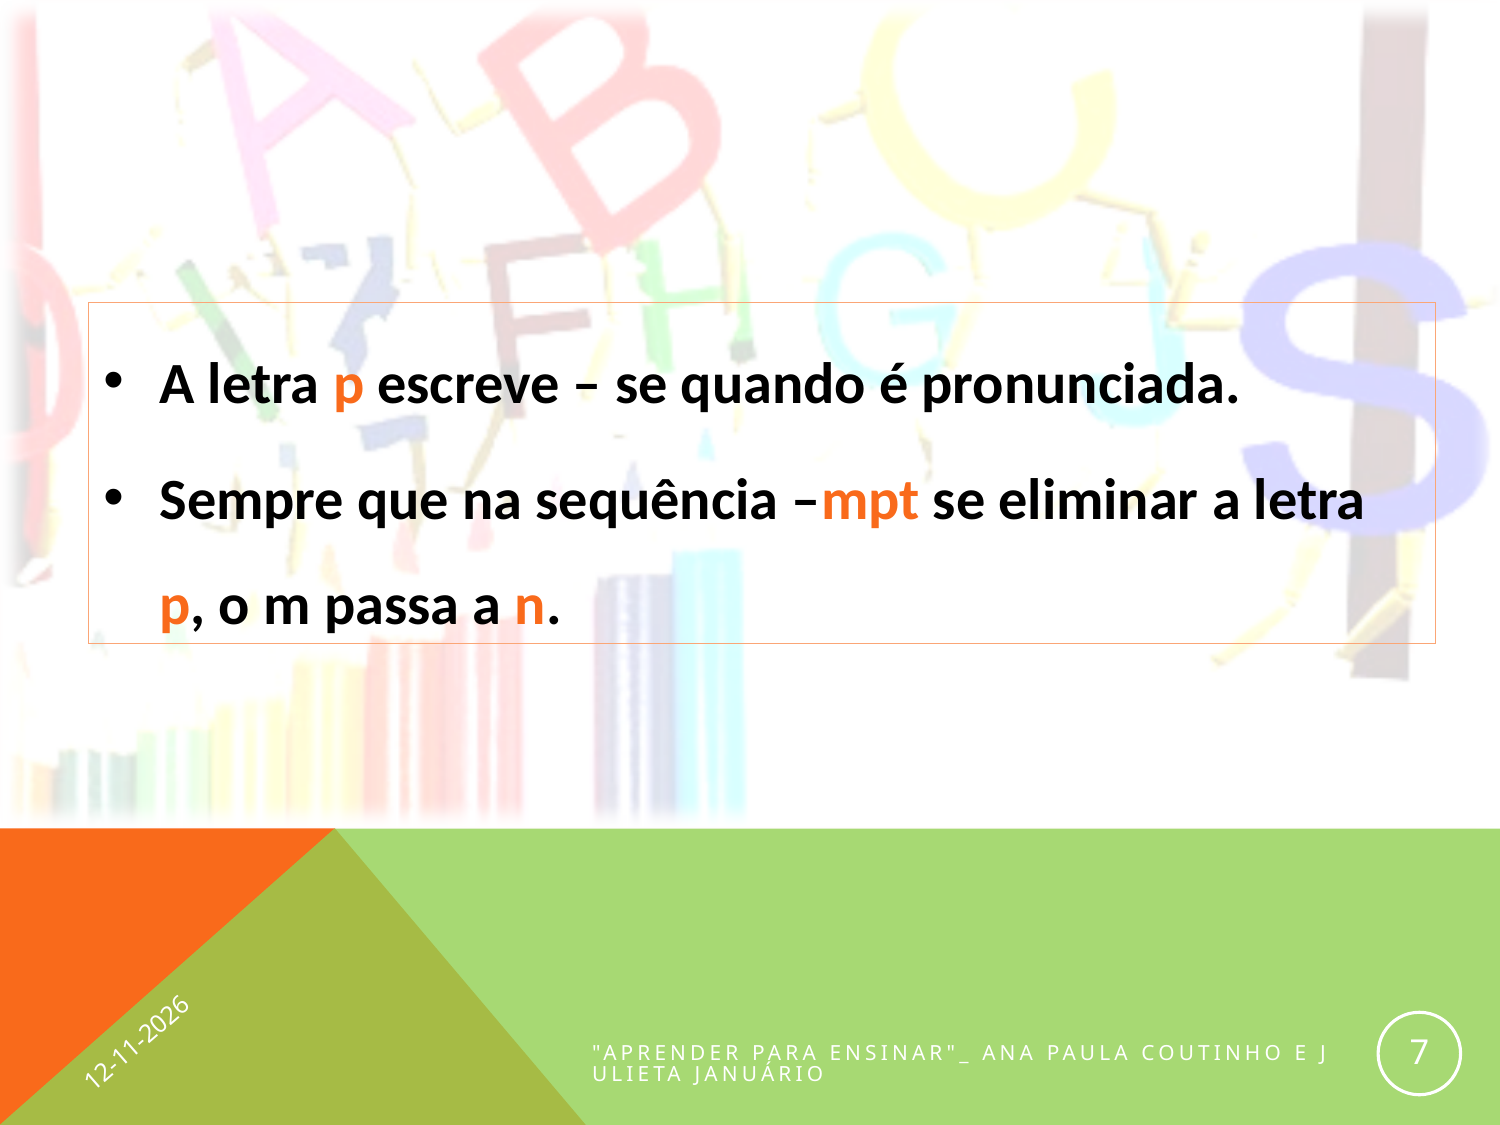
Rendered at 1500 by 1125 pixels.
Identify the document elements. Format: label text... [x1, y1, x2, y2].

footer "Aprender para ensinar"_ Ana Paula Coutinho e Julieta Januário [577, 1031, 1352, 1076]
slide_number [65, 849, 357, 1109]
slide_number 7 [1376, 1010, 1463, 1097]
text_box A letra p escreve – se quando é pronunciada. Sempre que na sequência –mpt se eliminar a letra p, o m passa a n. [88, 302, 1436, 644]
